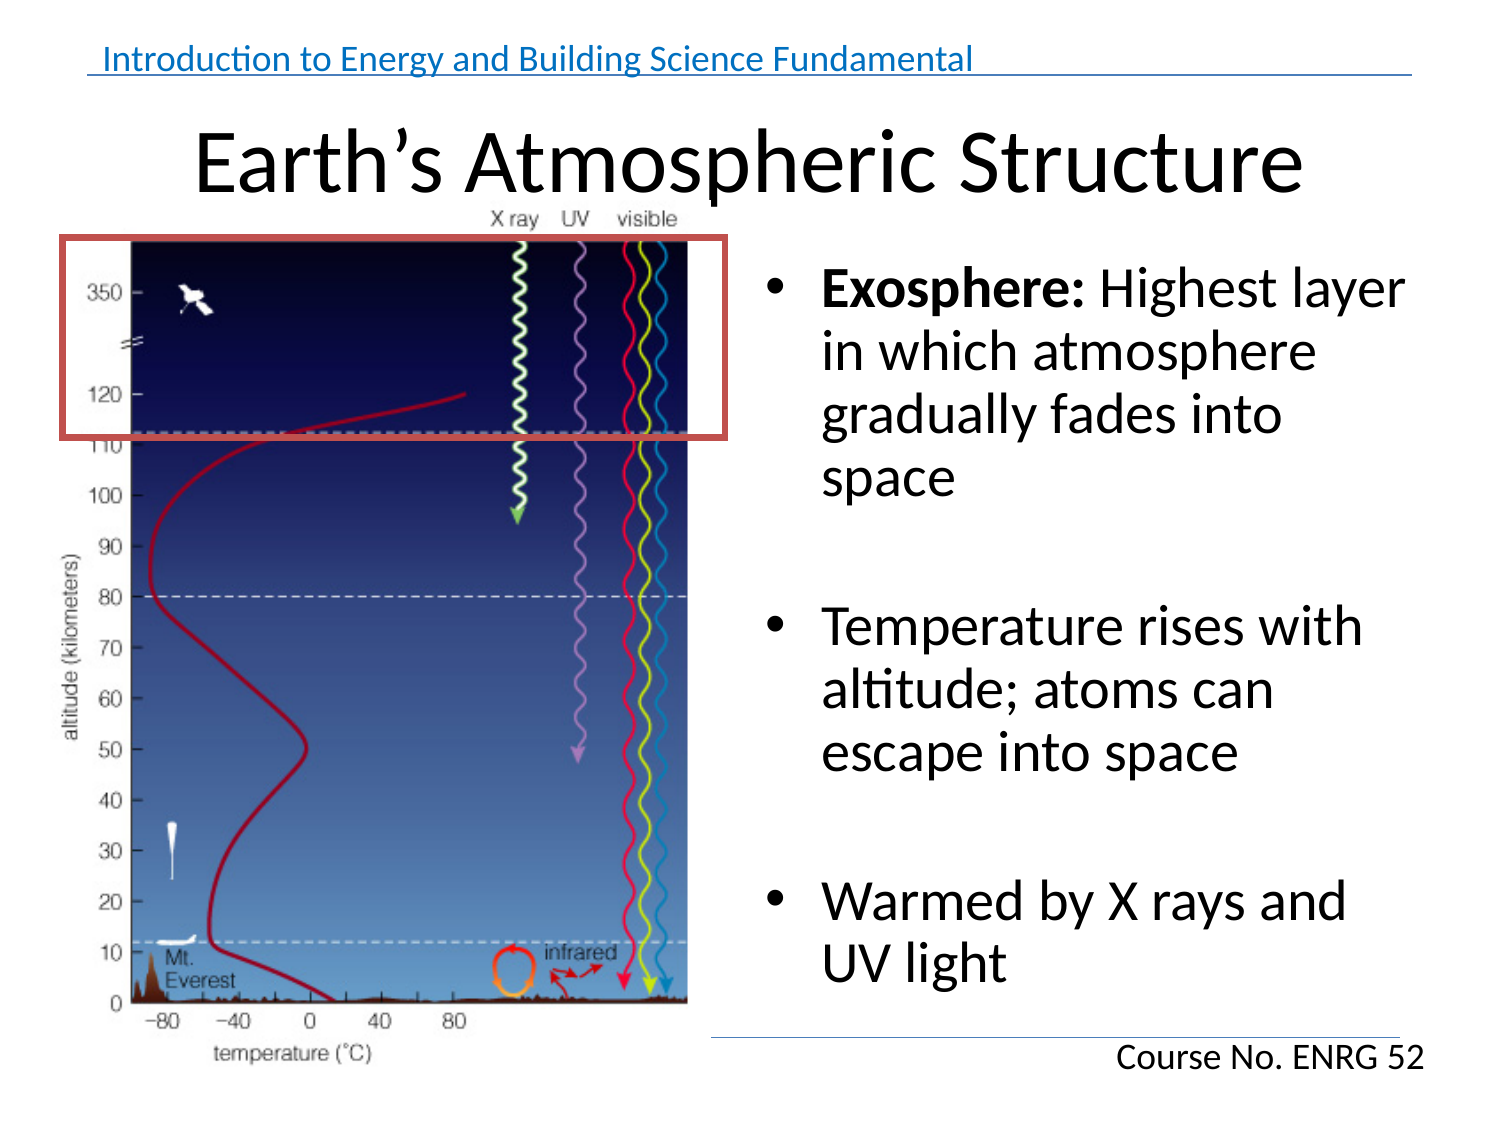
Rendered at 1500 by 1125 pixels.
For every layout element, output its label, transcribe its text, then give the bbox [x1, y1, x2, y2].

title Earth’s Atmospheric Structure [112, 62, 1388, 250]
text_box [715, 237, 725, 438]
list Exosphere: Highest layer in which atmosphere gradually fades into space Temperature rises with altitude; atoms can escape into space Warmed by X rays and UV light [750, 249, 1425, 1013]
picture [37, 199, 712, 1076]
